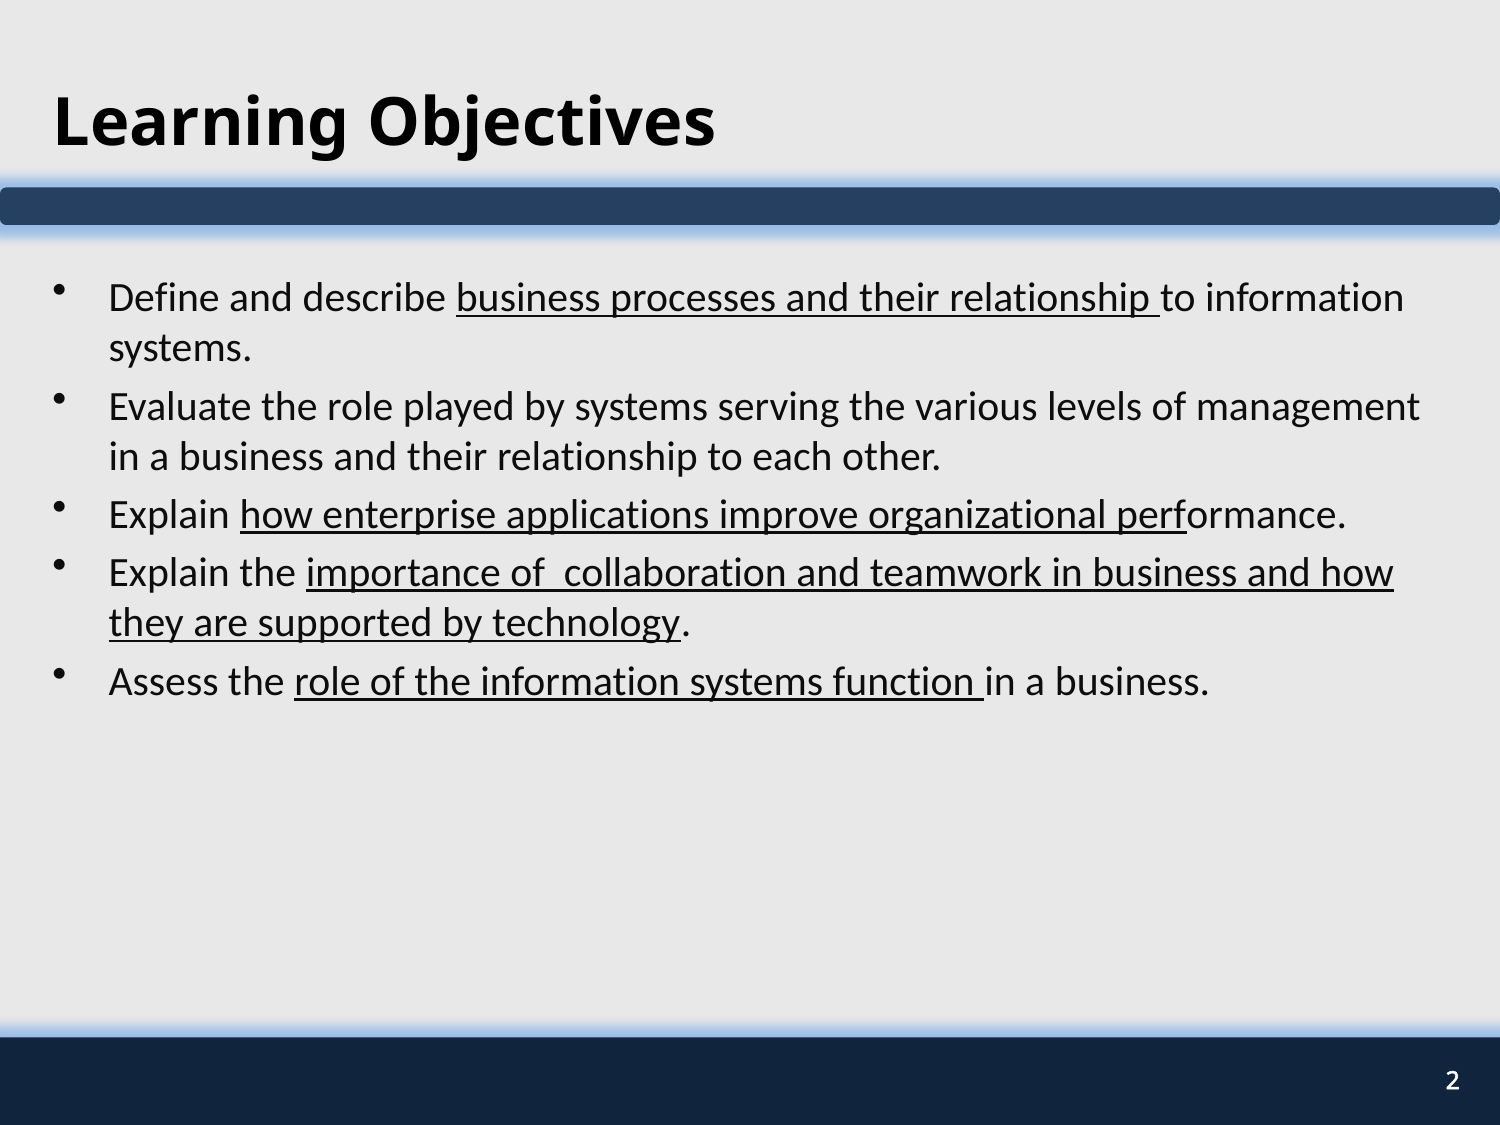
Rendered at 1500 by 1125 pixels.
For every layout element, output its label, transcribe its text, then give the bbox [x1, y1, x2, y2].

title Learning Objectives [37, 62, 1338, 176]
list Define and describe business processes and their relationship to information systems. Evaluate the role played by systems serving the various levels of management in a business and their relationship to each other. Explain how enterprise applications improve organizational performance. Explain the importance of collaboration and teamwork in business and how they are supported by technology. Assess the role of the information systems function in a business. [37, 262, 1475, 1025]
slide_number 2 [1412, 1050, 1475, 1113]
